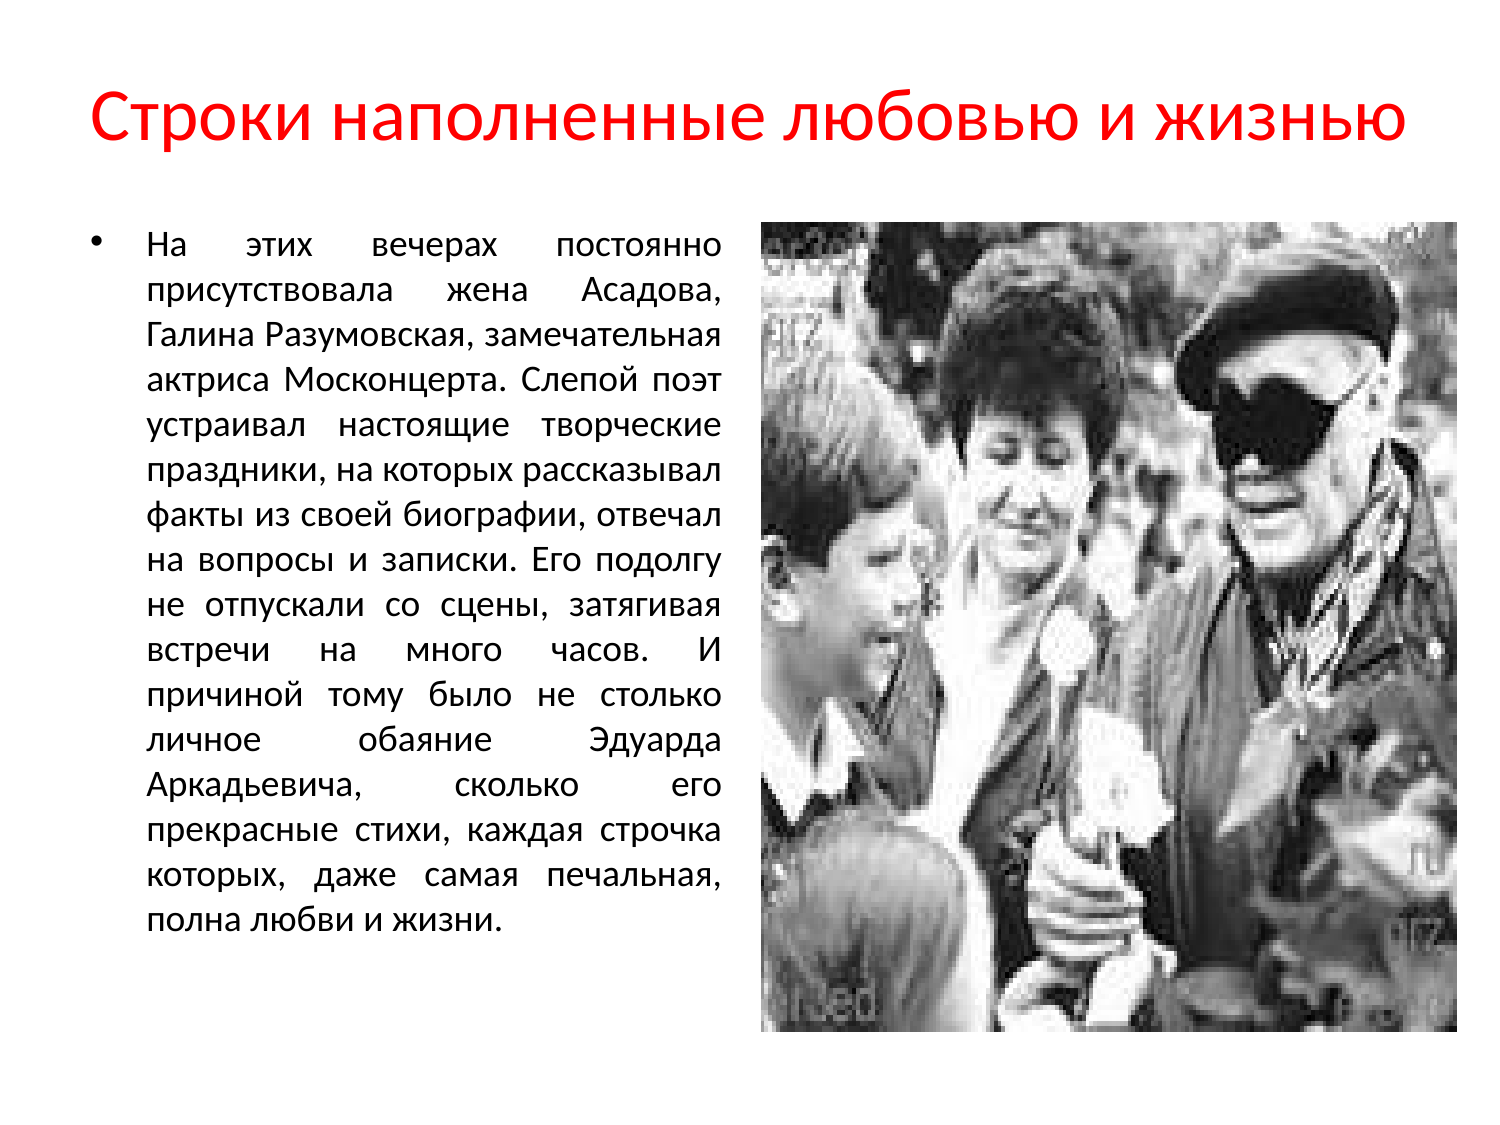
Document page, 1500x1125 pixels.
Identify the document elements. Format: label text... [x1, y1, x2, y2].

list На этих вечерах постоянно присутствовала жена Асадова, Галина Разумовская, замечательная актриса Москонцерта. Слепой поэт устраивал настоящие творческие праздники, на которых рассказывал факты из своей биографии, отвечал на вопросы и записки. Его подолгу не отпускали со сцены, затягивая встречи на много часов. И причиной тому было не столько личное обаяние Эдуарда Аркадьевича, сколько его прекрасные стихи, каждая строчка которых, даже самая печальная, полна любви и жизни. [75, 210, 738, 1008]
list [761, 222, 1457, 1032]
title Строки наполненные любовью и жизнью [75, 45, 1425, 176]
